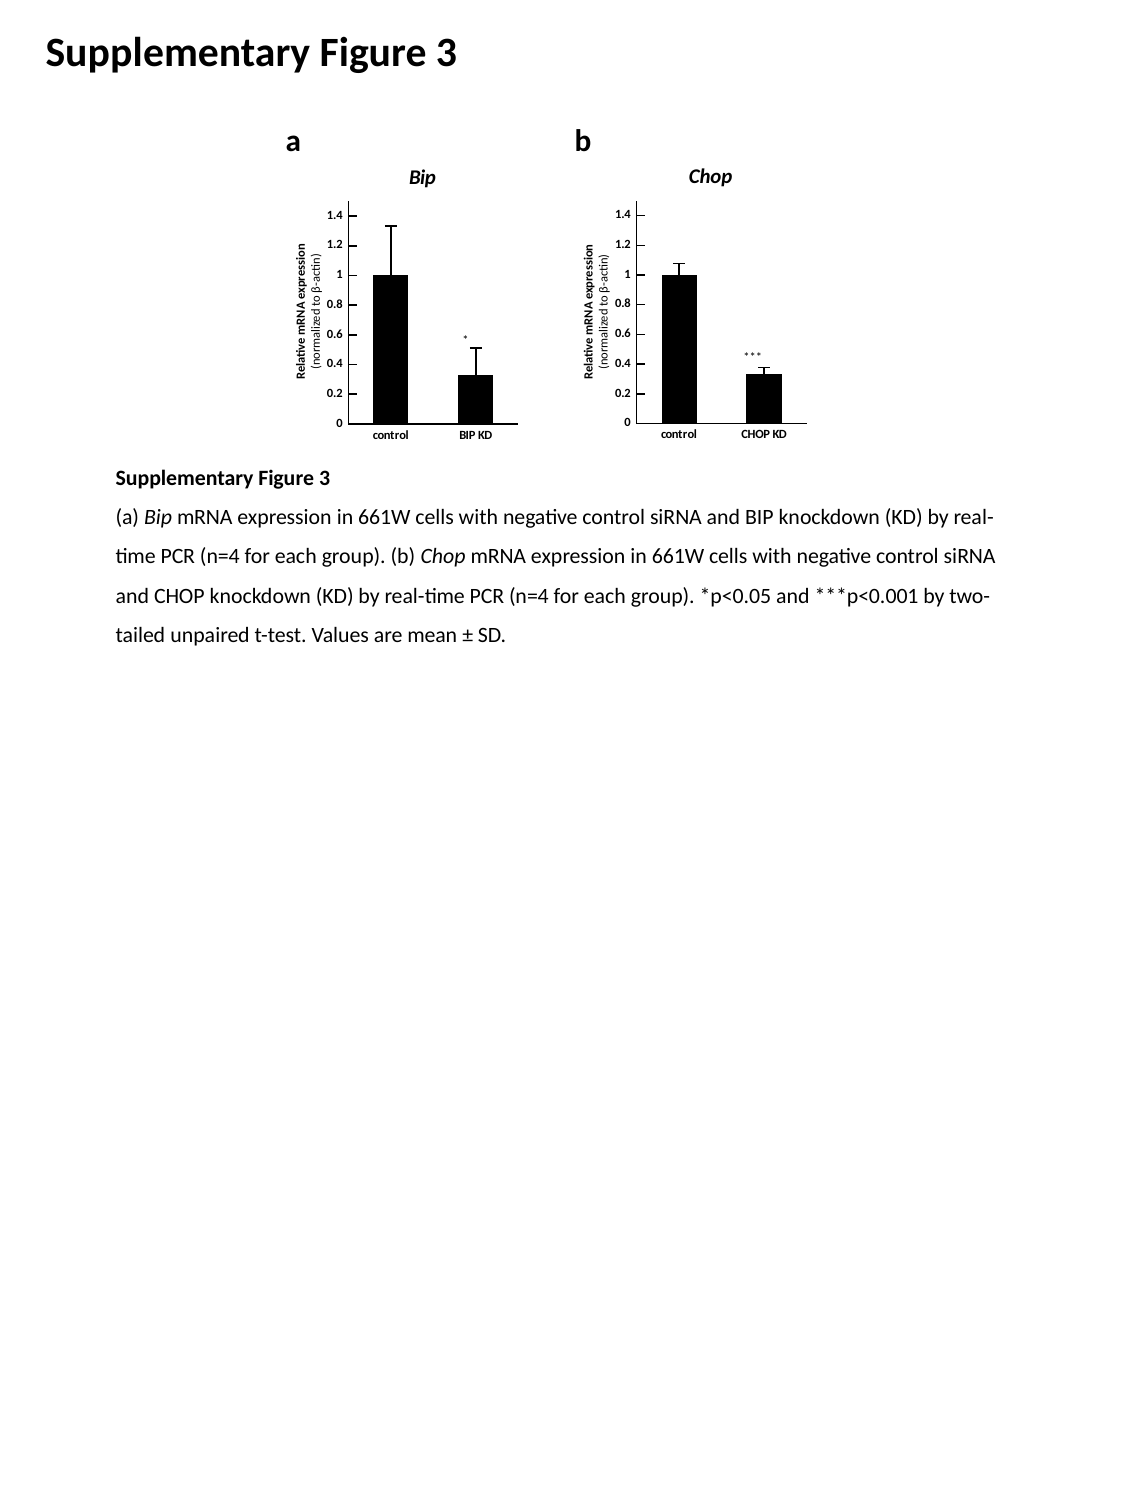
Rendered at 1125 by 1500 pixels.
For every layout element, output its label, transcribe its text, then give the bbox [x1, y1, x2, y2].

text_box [559, 112, 811, 449]
text_box Supplementary Figure 3 (a) Bip mRNA expression in 661W cells with negative control siRNA and BIP knockdown (KD) by real-time PCR (n=4 for each group). (b) Chop mRNA expression in 661W cells with negative control siRNA and CHOP knockdown (KD) by real-time PCR (n=4 for each group). *p<0.05 and ***p<0.001 by two-tailed unpaired t-test. Values are mean ± SD. [100, 442, 1023, 694]
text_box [270, 112, 523, 449]
text_box Supplementary Figure 3 [30, 17, 539, 83]
